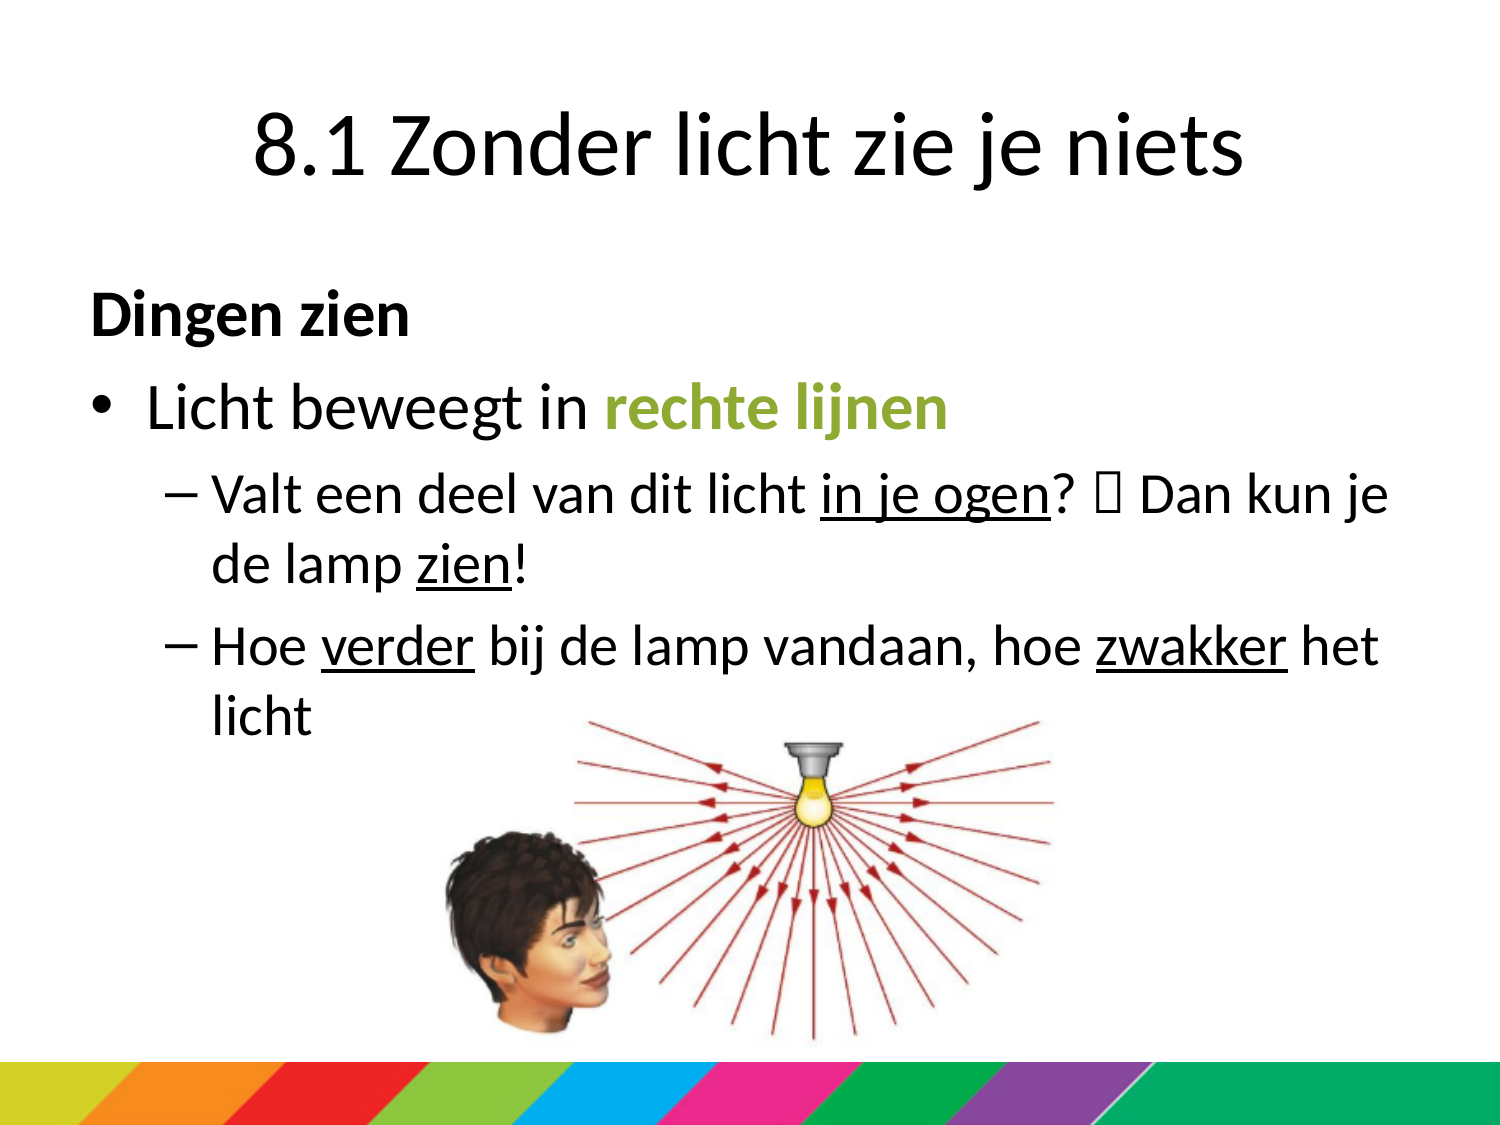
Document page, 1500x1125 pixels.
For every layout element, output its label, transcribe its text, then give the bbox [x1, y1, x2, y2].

title 8.1 Zonder licht zie je niets [75, 45, 1425, 233]
list Dingen zien Licht beweegt in rechte lijnen Valt een deel van dit licht in je ogen?  Dan kun je de lamp zien! Hoe verder bij de lamp vandaan, hoe zwakker het licht [75, 262, 1425, 1005]
picture [0, 1062, 574, 1125]
picture [656, 1062, 1500, 1125]
picture [428, 702, 1071, 1059]
